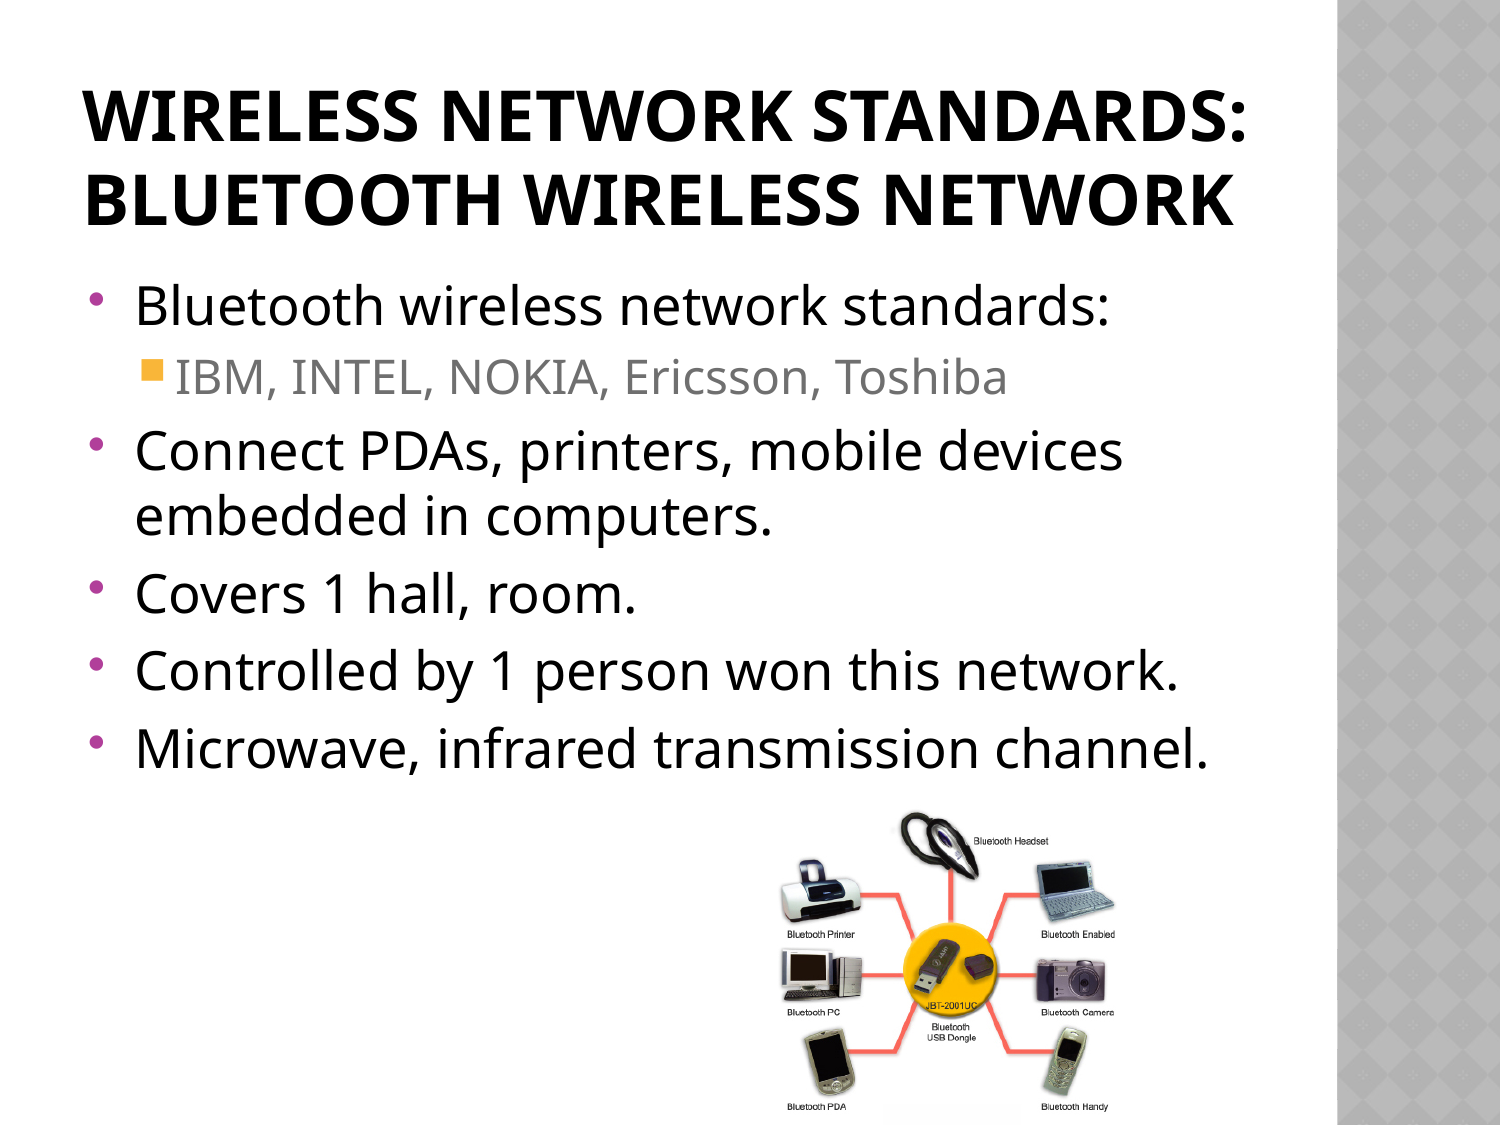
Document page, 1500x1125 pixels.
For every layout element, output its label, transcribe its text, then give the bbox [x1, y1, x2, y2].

picture [762, 800, 1138, 1125]
title wireless network standards: Bluetooth wireless network [75, 52, 1263, 240]
list Bluetooth wireless network standards: IBM, INTEL, NOKIA, Ericsson, Toshiba Connect PDAs, printers, mobile devices embedded in computers. Covers 1 hall, room. Controlled by 1 person won this network. Microwave, infrared transmission channel. [75, 264, 1263, 1059]
